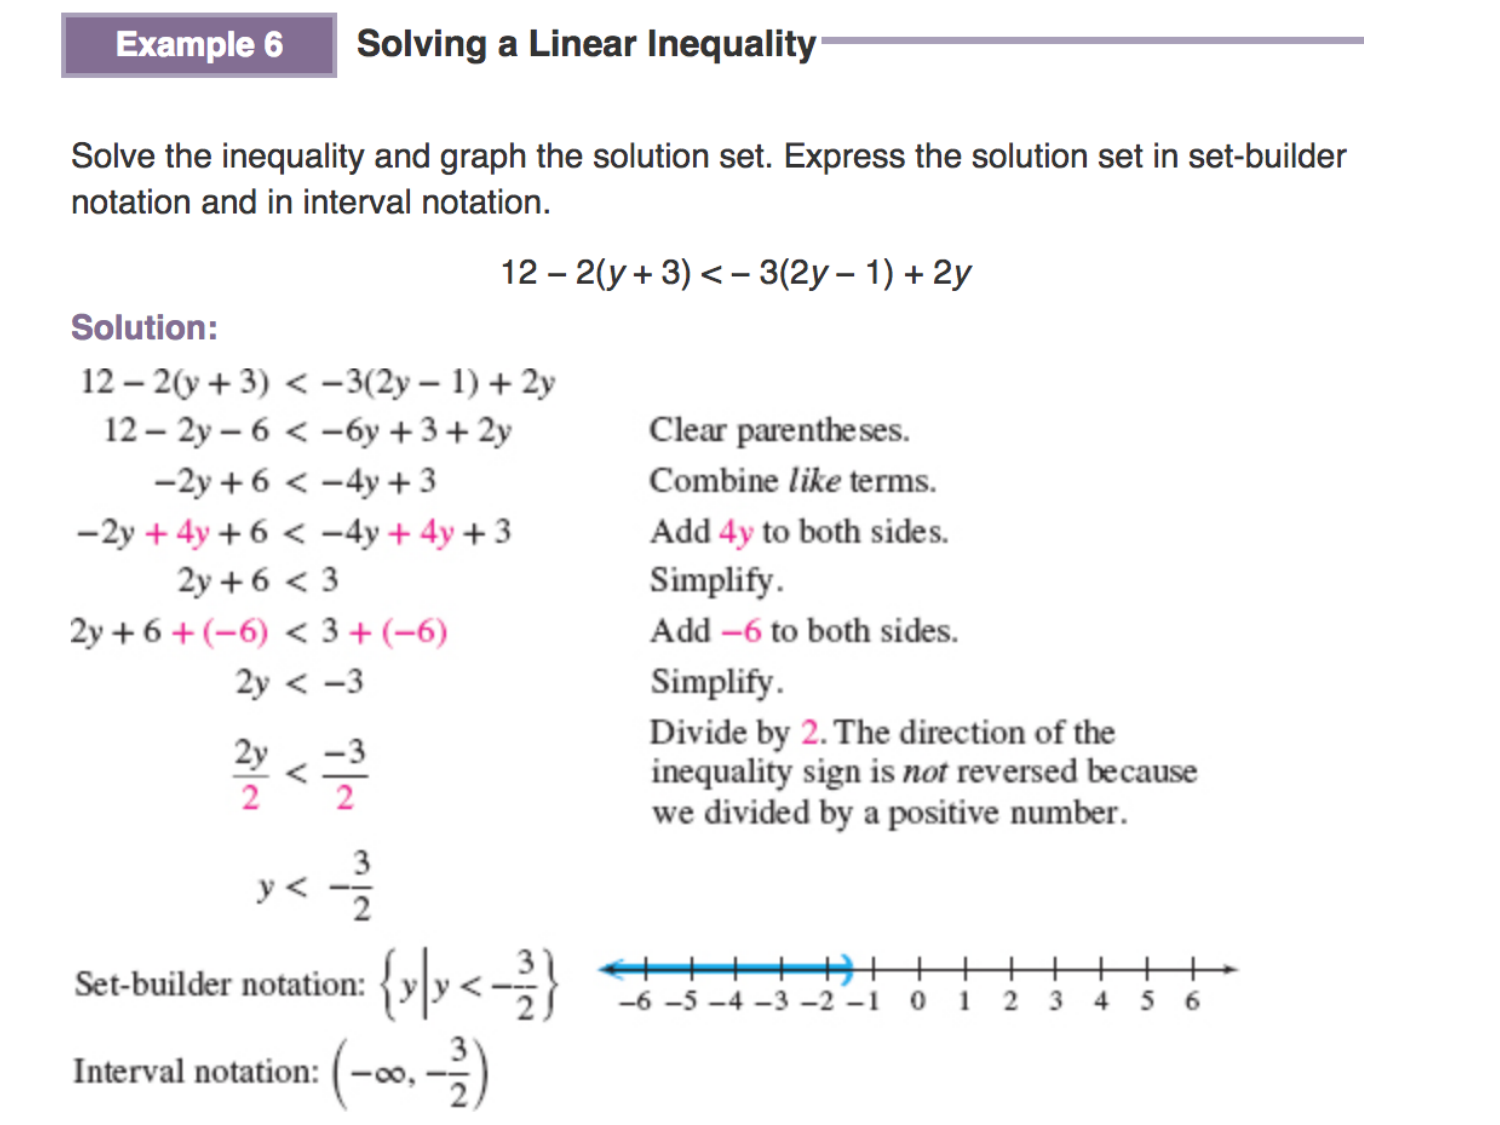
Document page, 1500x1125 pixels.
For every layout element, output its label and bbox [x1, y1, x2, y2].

list [0, 3, 1500, 1125]
